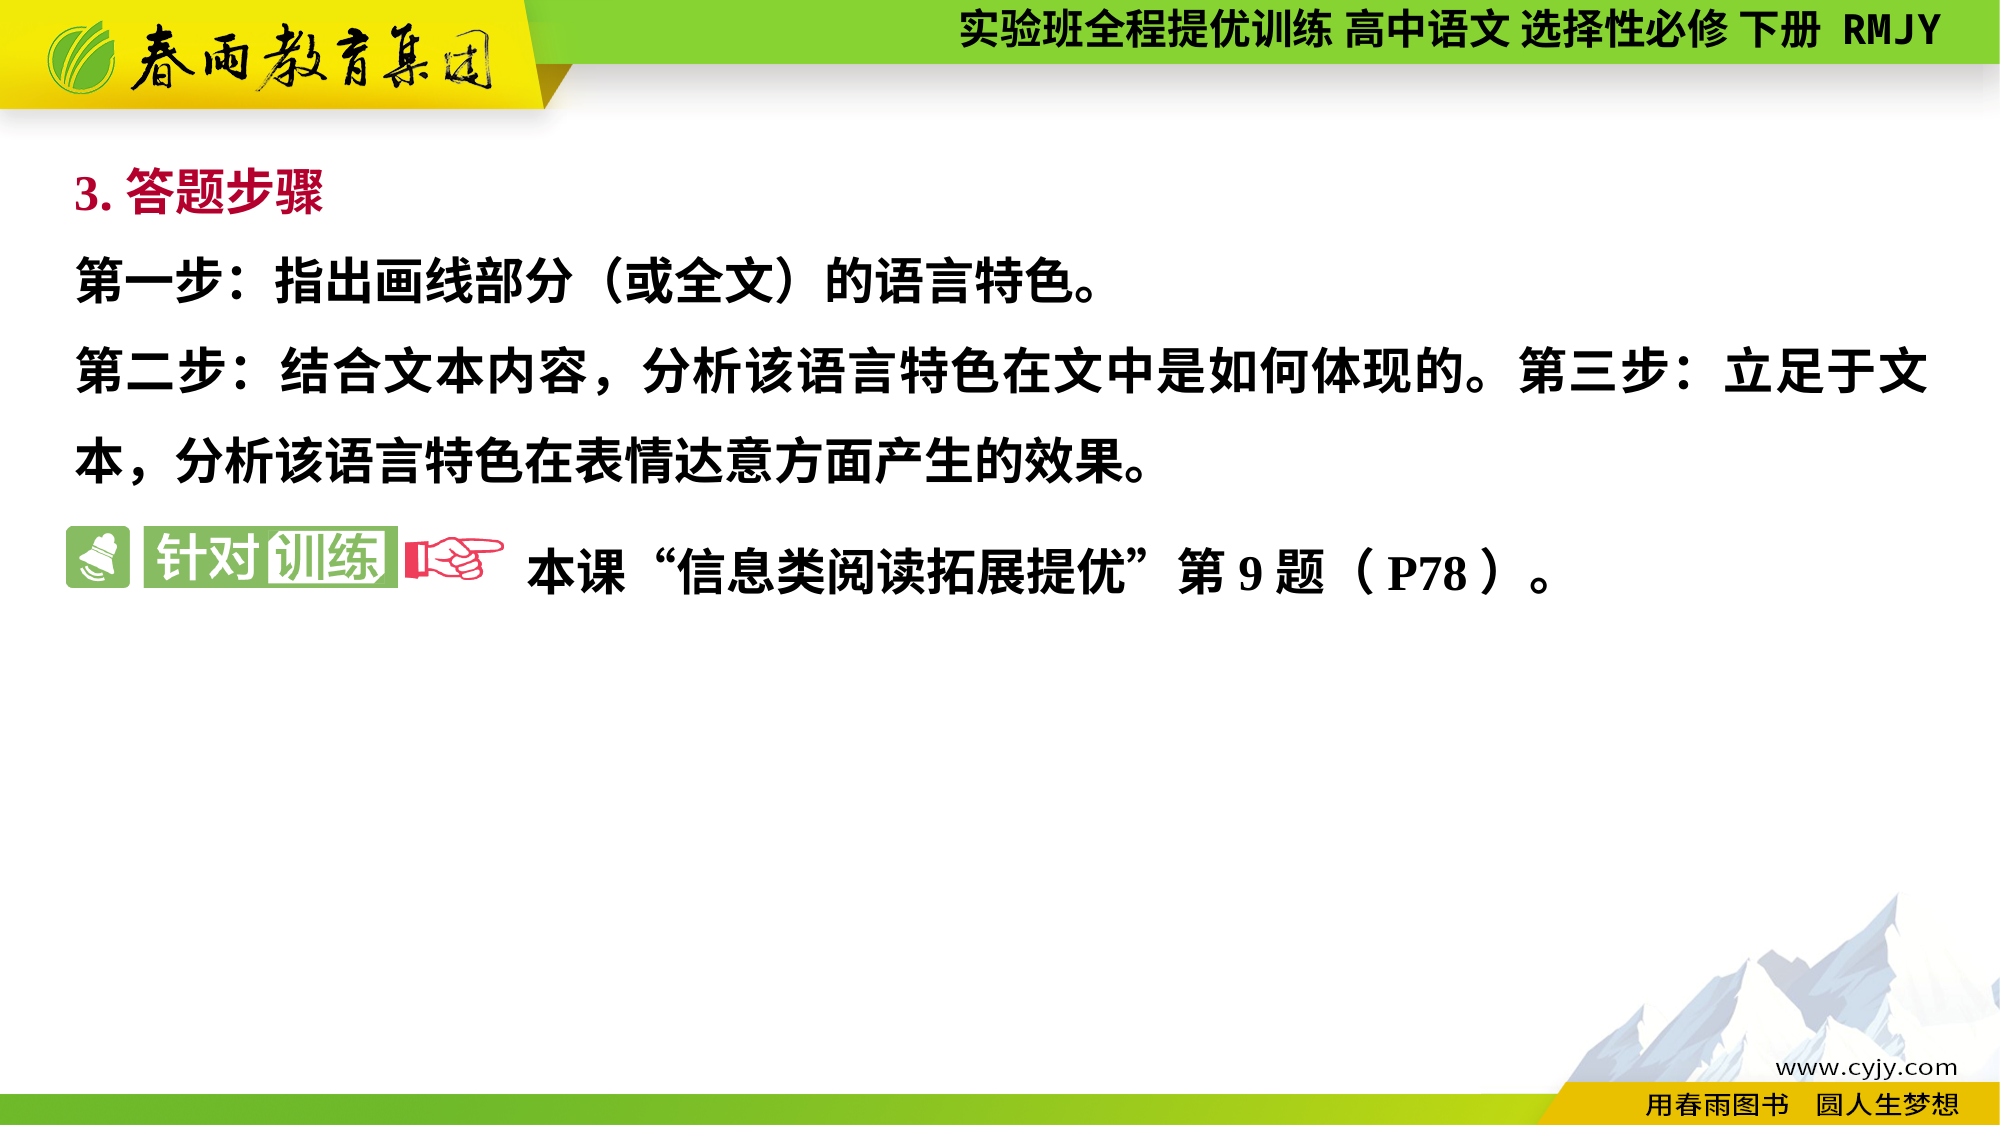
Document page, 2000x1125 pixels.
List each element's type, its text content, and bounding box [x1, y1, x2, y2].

list 3.答题步骤 第一步：指出画线部分（或全文）的语言特色。 第二步：结合文本内容，分析该语言特色在文中是如何体现的。第三步：立足于文本，分析该语言特色在表情达意方面产生的效果。 [59, 122, 1944, 490]
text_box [66, 503, 1944, 599]
picture [0, 0, 2000, 1125]
